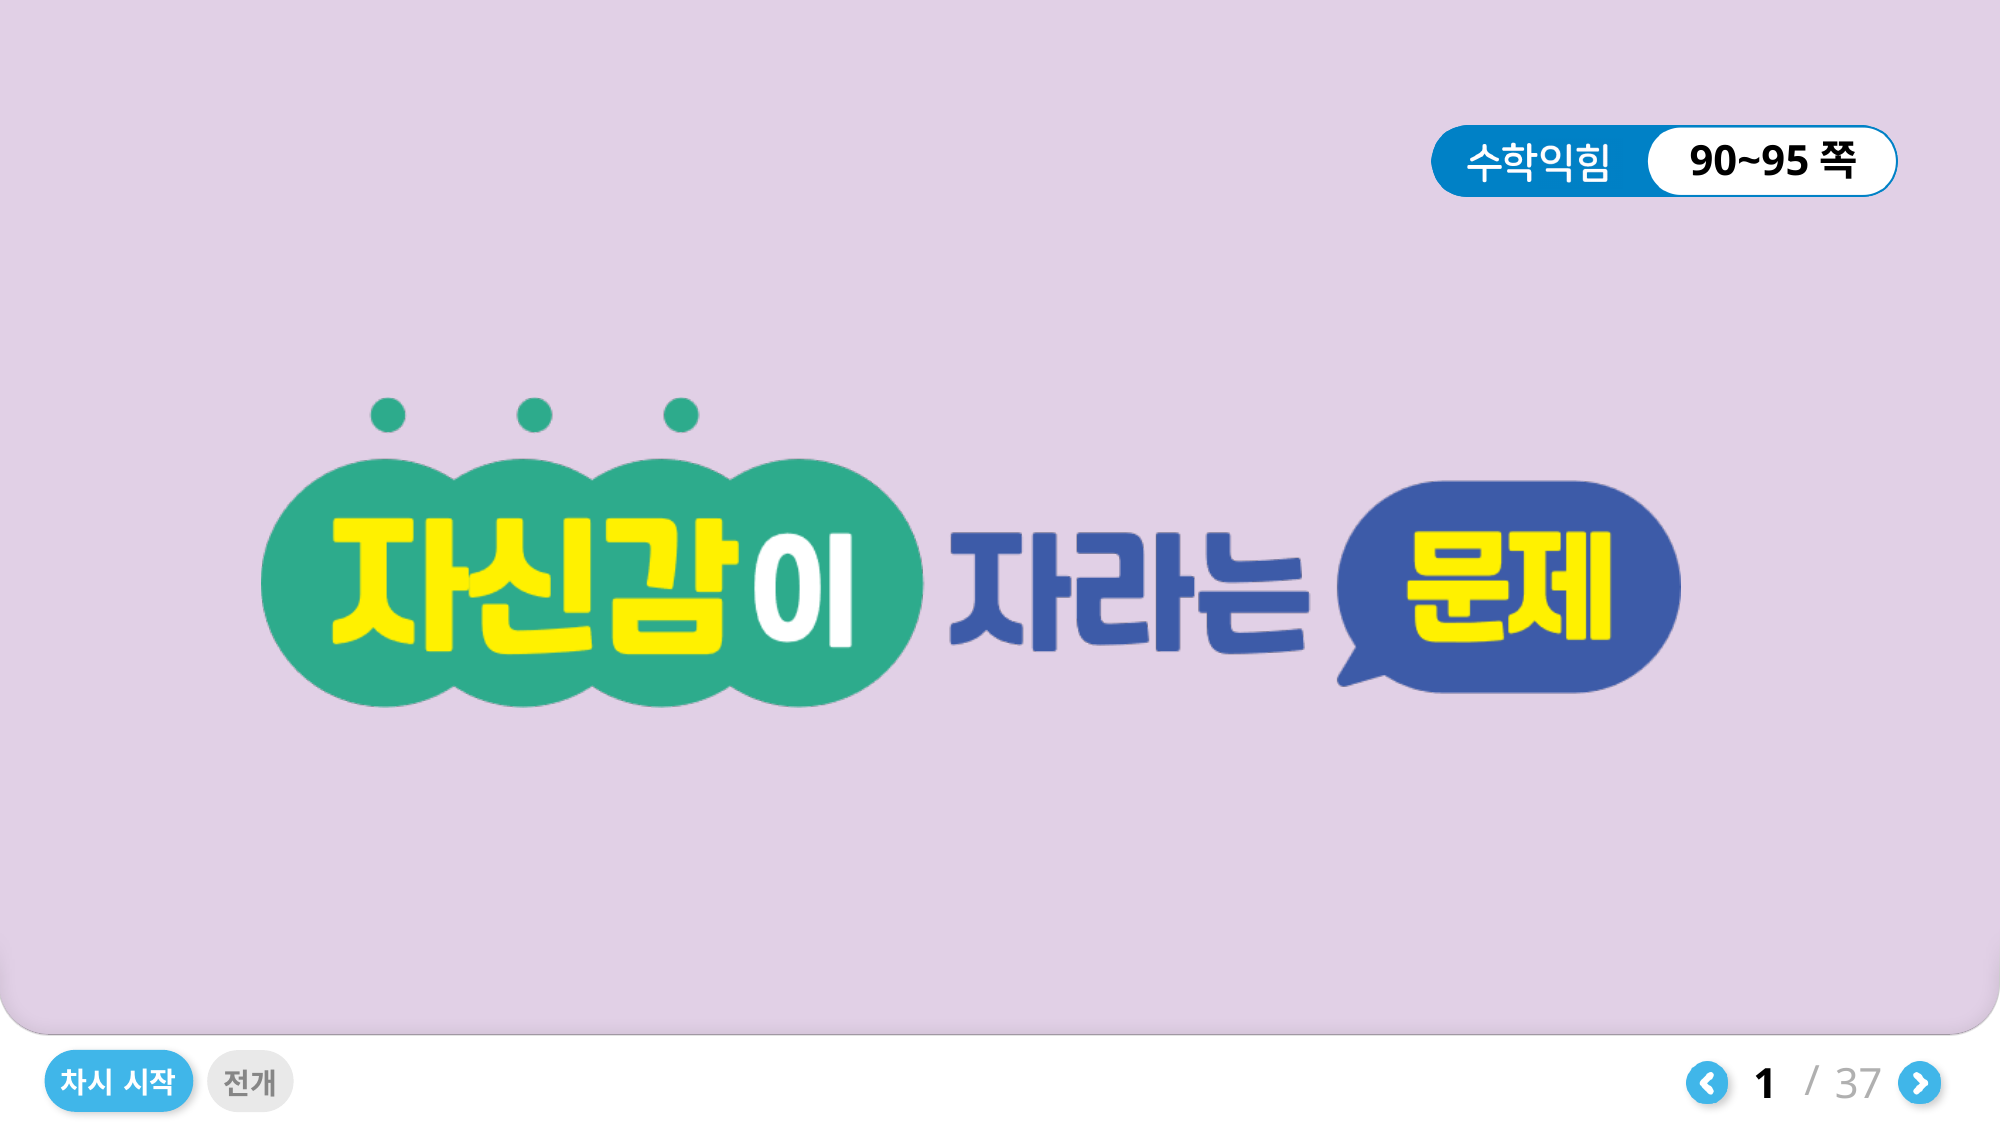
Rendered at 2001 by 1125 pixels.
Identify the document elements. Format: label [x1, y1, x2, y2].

picture [261, 397, 1681, 708]
picture [0, 929, 2000, 1125]
text_box [38, 1048, 297, 1114]
text_box [1430, 125, 1899, 197]
text_box [1685, 1061, 1941, 1104]
